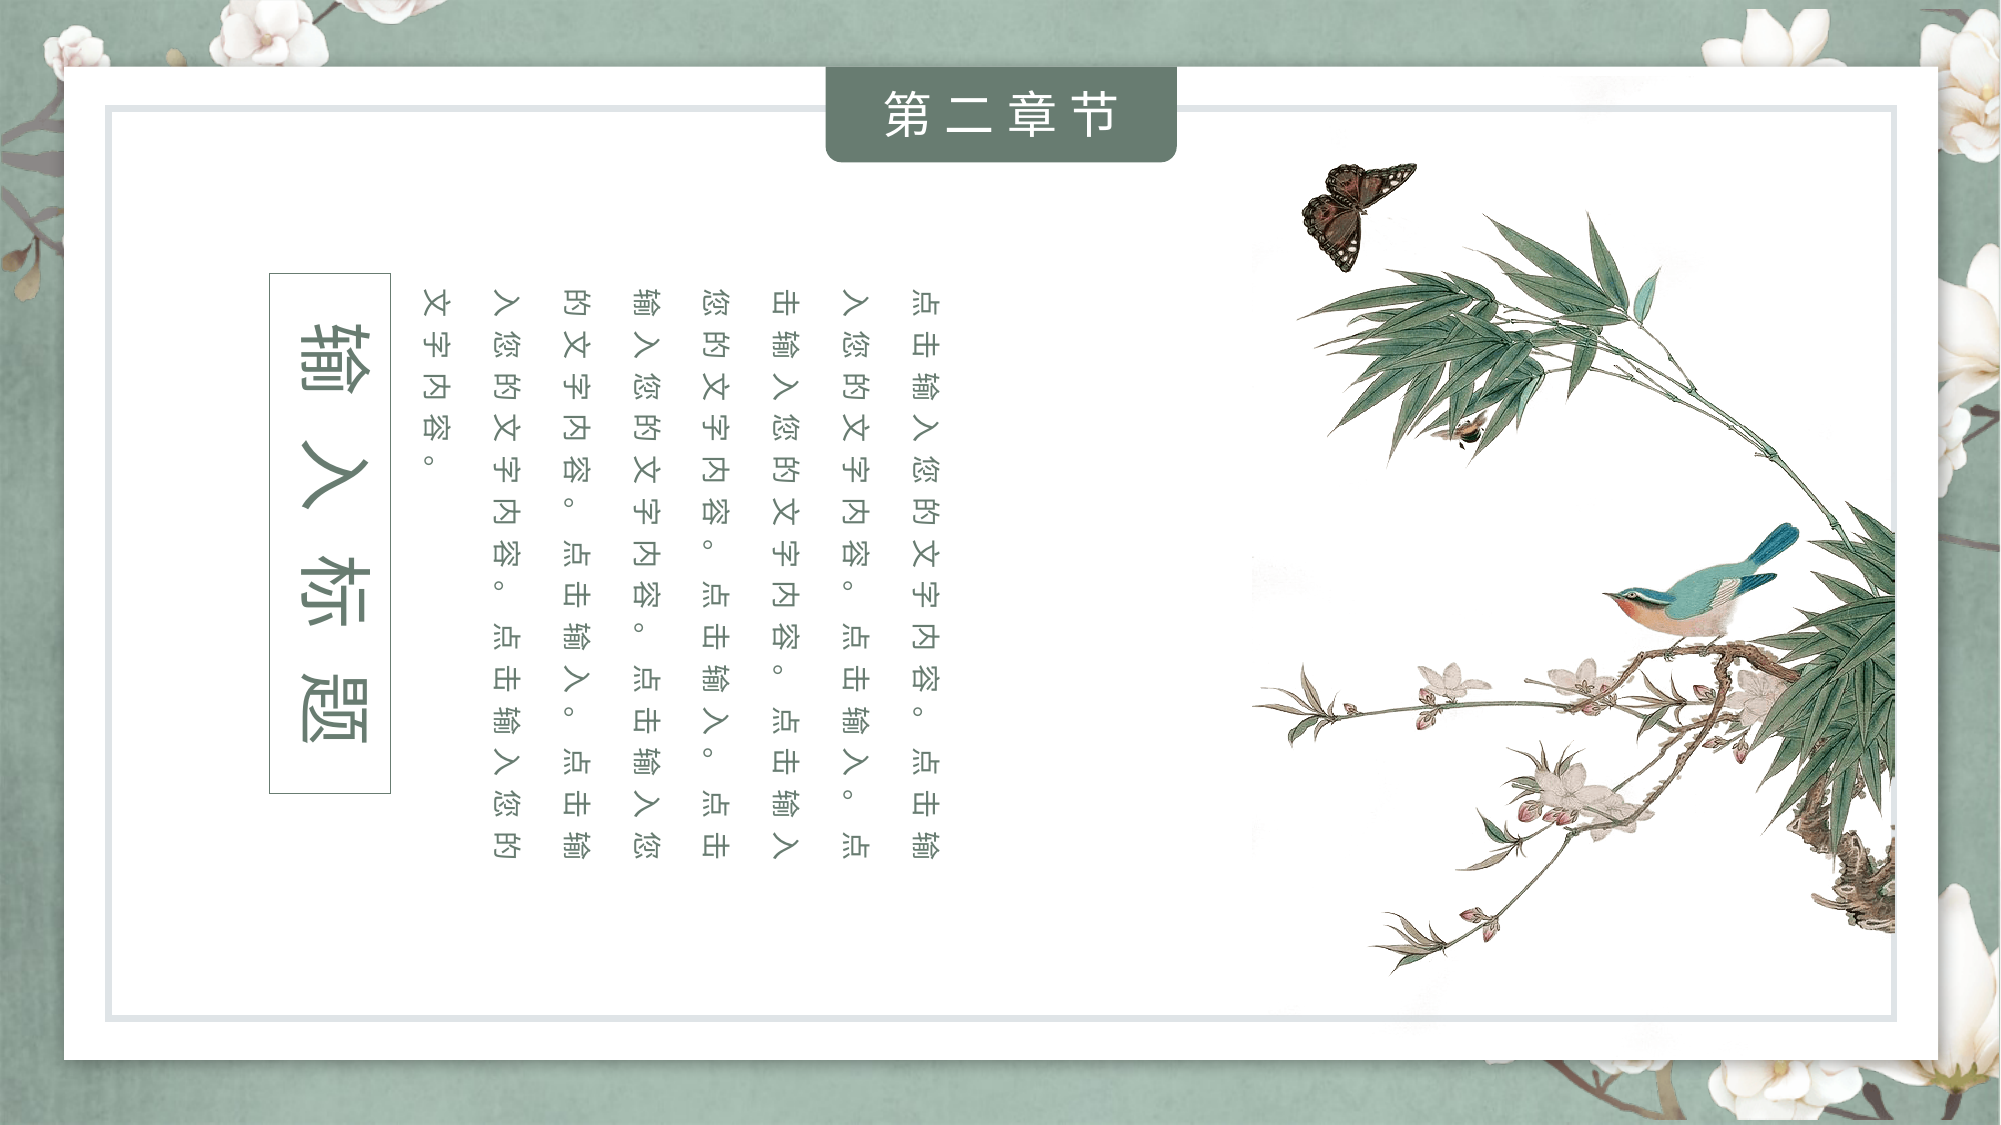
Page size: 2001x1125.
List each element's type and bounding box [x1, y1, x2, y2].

picture [0, 0, 2001, 1125]
text_box [269, 273, 988, 924]
